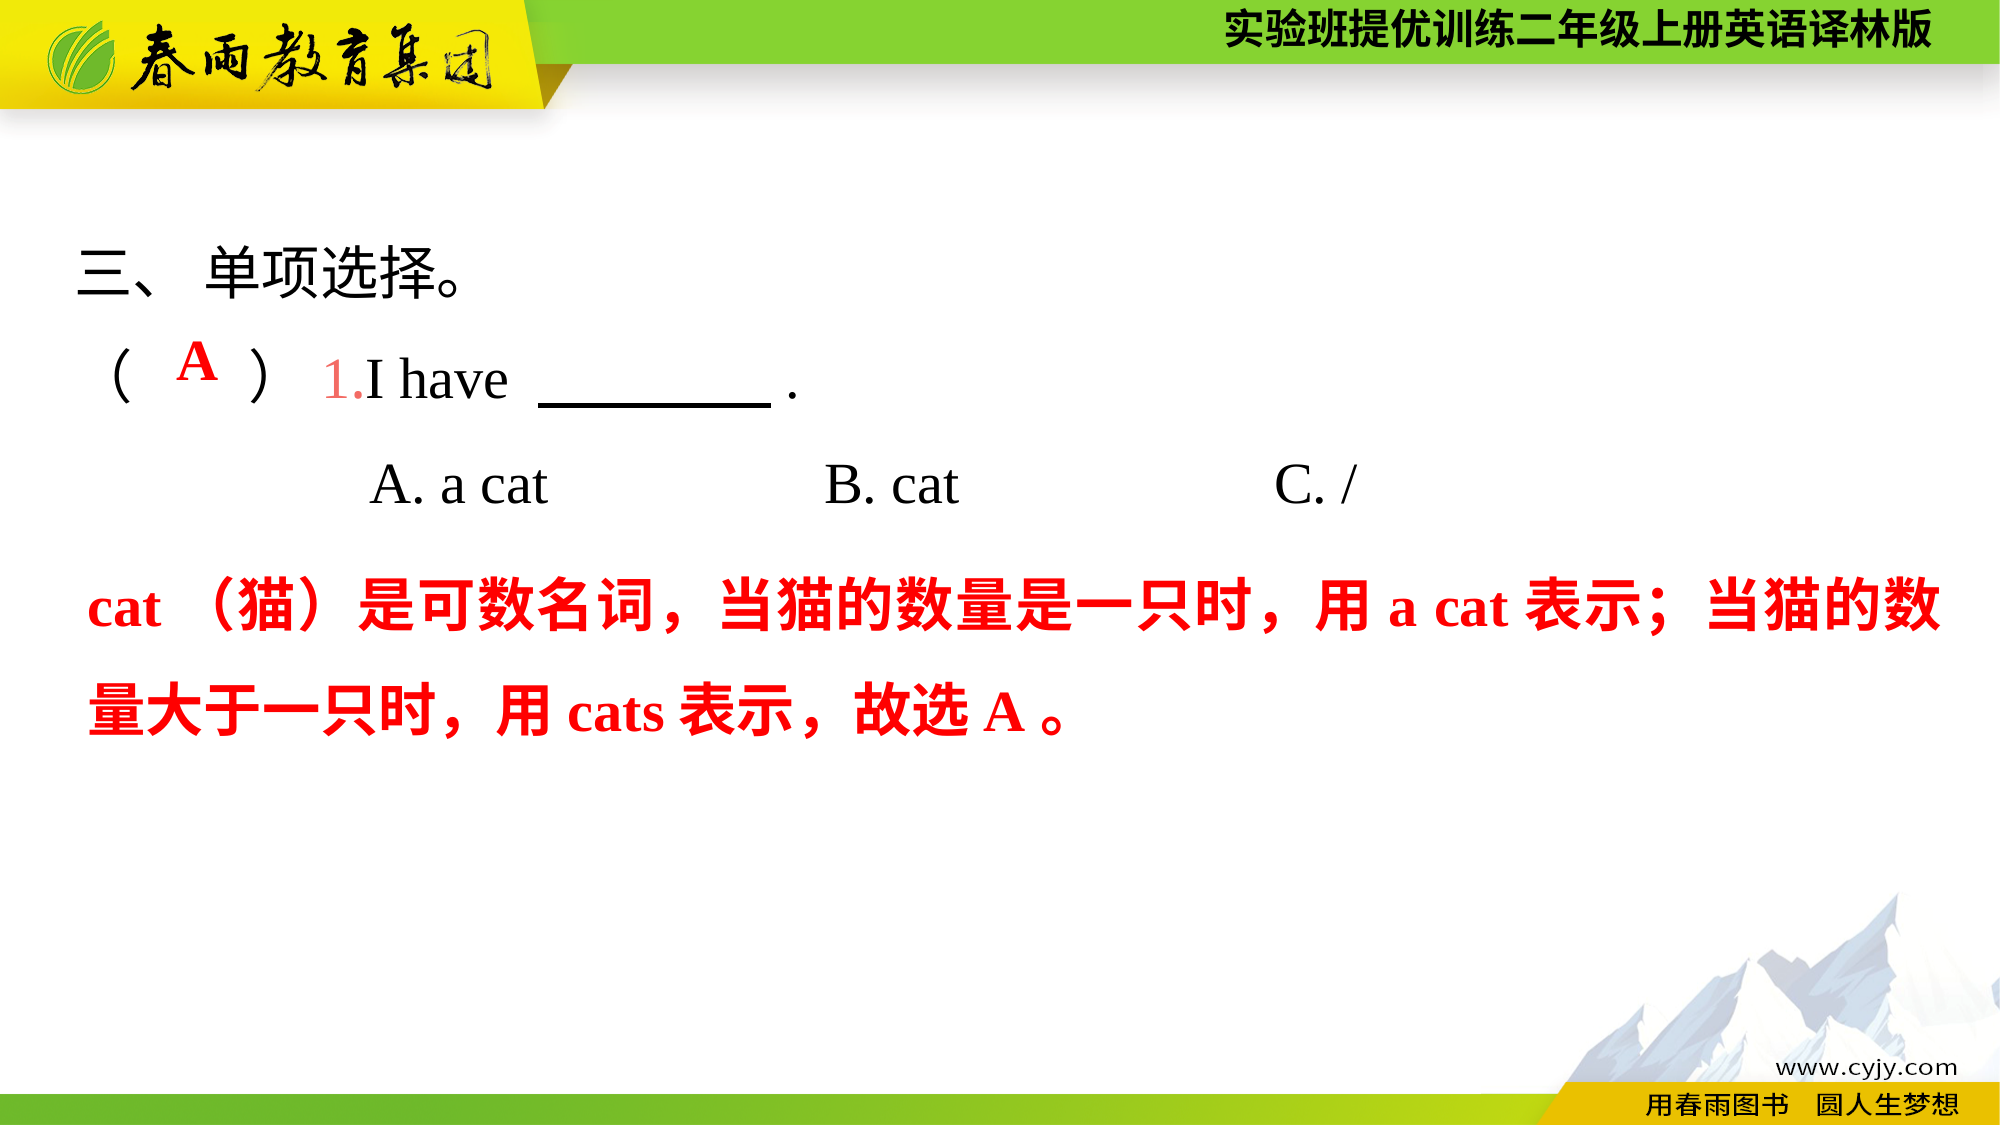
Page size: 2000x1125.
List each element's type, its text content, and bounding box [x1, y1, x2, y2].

list 三、 单项选择。 （ ）1.I have . A. a cat B. cat C. / [59, 193, 1944, 514]
text_box cat（猫）是可数名词，当猫的数量是一只时，用a cat表示；当猫的数量大于一只时，用cats表示，故选A。 [72, 525, 1957, 751]
picture [0, 0, 2000, 1125]
text_box A [161, 314, 245, 400]
